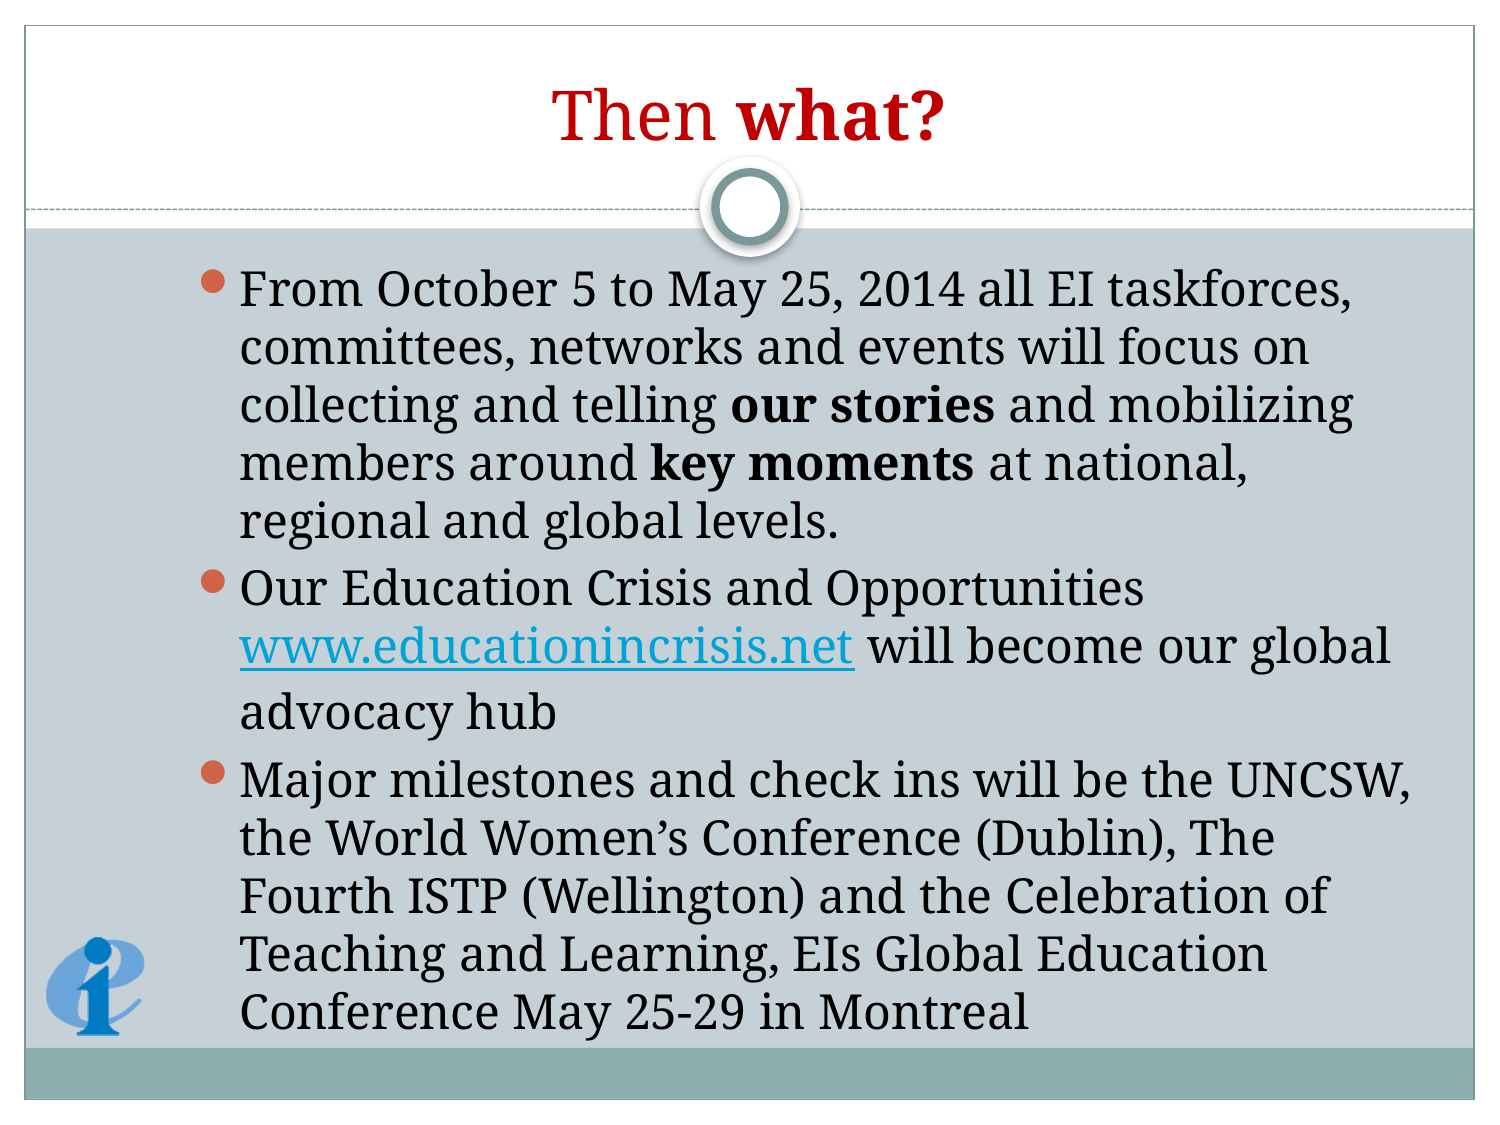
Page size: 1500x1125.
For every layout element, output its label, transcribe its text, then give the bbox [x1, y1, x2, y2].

list From October 5 to May 25, 2014 all EI taskforces, committees, networks and events will focus on collecting and telling our stories and mobilizing members around key moments at national, regional and global levels. Our Education Crisis and Opportunities www.educationincrisis.net will become our global advocacy hub Major milestones and check ins will be the UNCSW, the World Women’s Conference (Dublin), The Fourth ISTP (Wellington) and the Celebration of Teaching and Learning, EIs Global Education Conference May 25-29 in Montreal [183, 250, 1445, 1047]
picture [41, 928, 158, 1043]
title Then what? [49, 37, 1450, 162]
